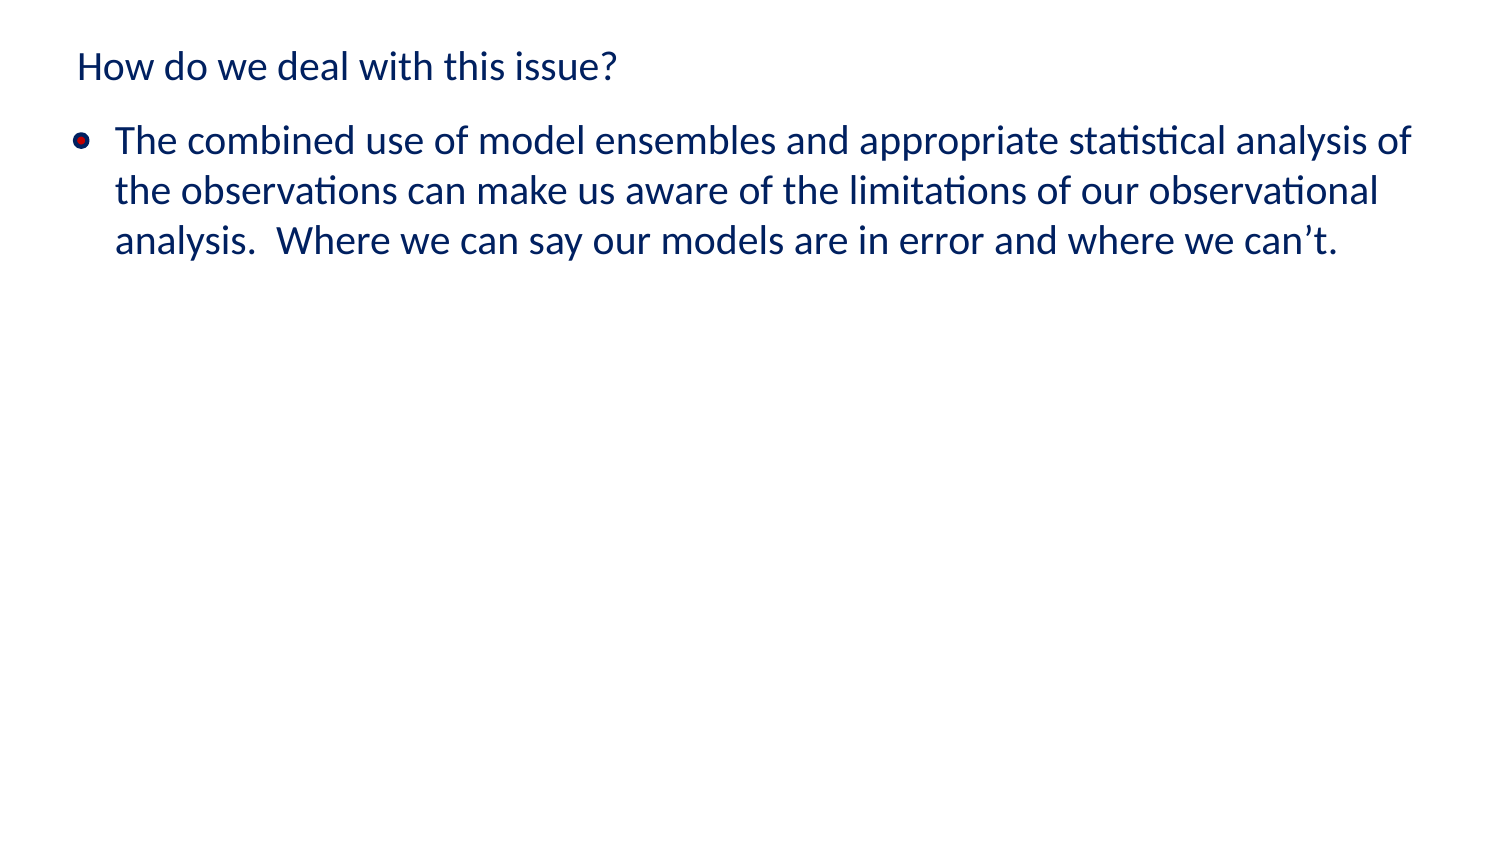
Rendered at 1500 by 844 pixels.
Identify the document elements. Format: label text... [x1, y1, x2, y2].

text_box The combined use of model ensembles and appropriate statistical analysis of the observations can make us aware of the limitations of our observational analysis. Where we can say our models are in error and where we can’t. [99, 105, 1475, 271]
text_box [72, 132, 90, 149]
text_box How do we deal with this issue? [62, 31, 663, 96]
